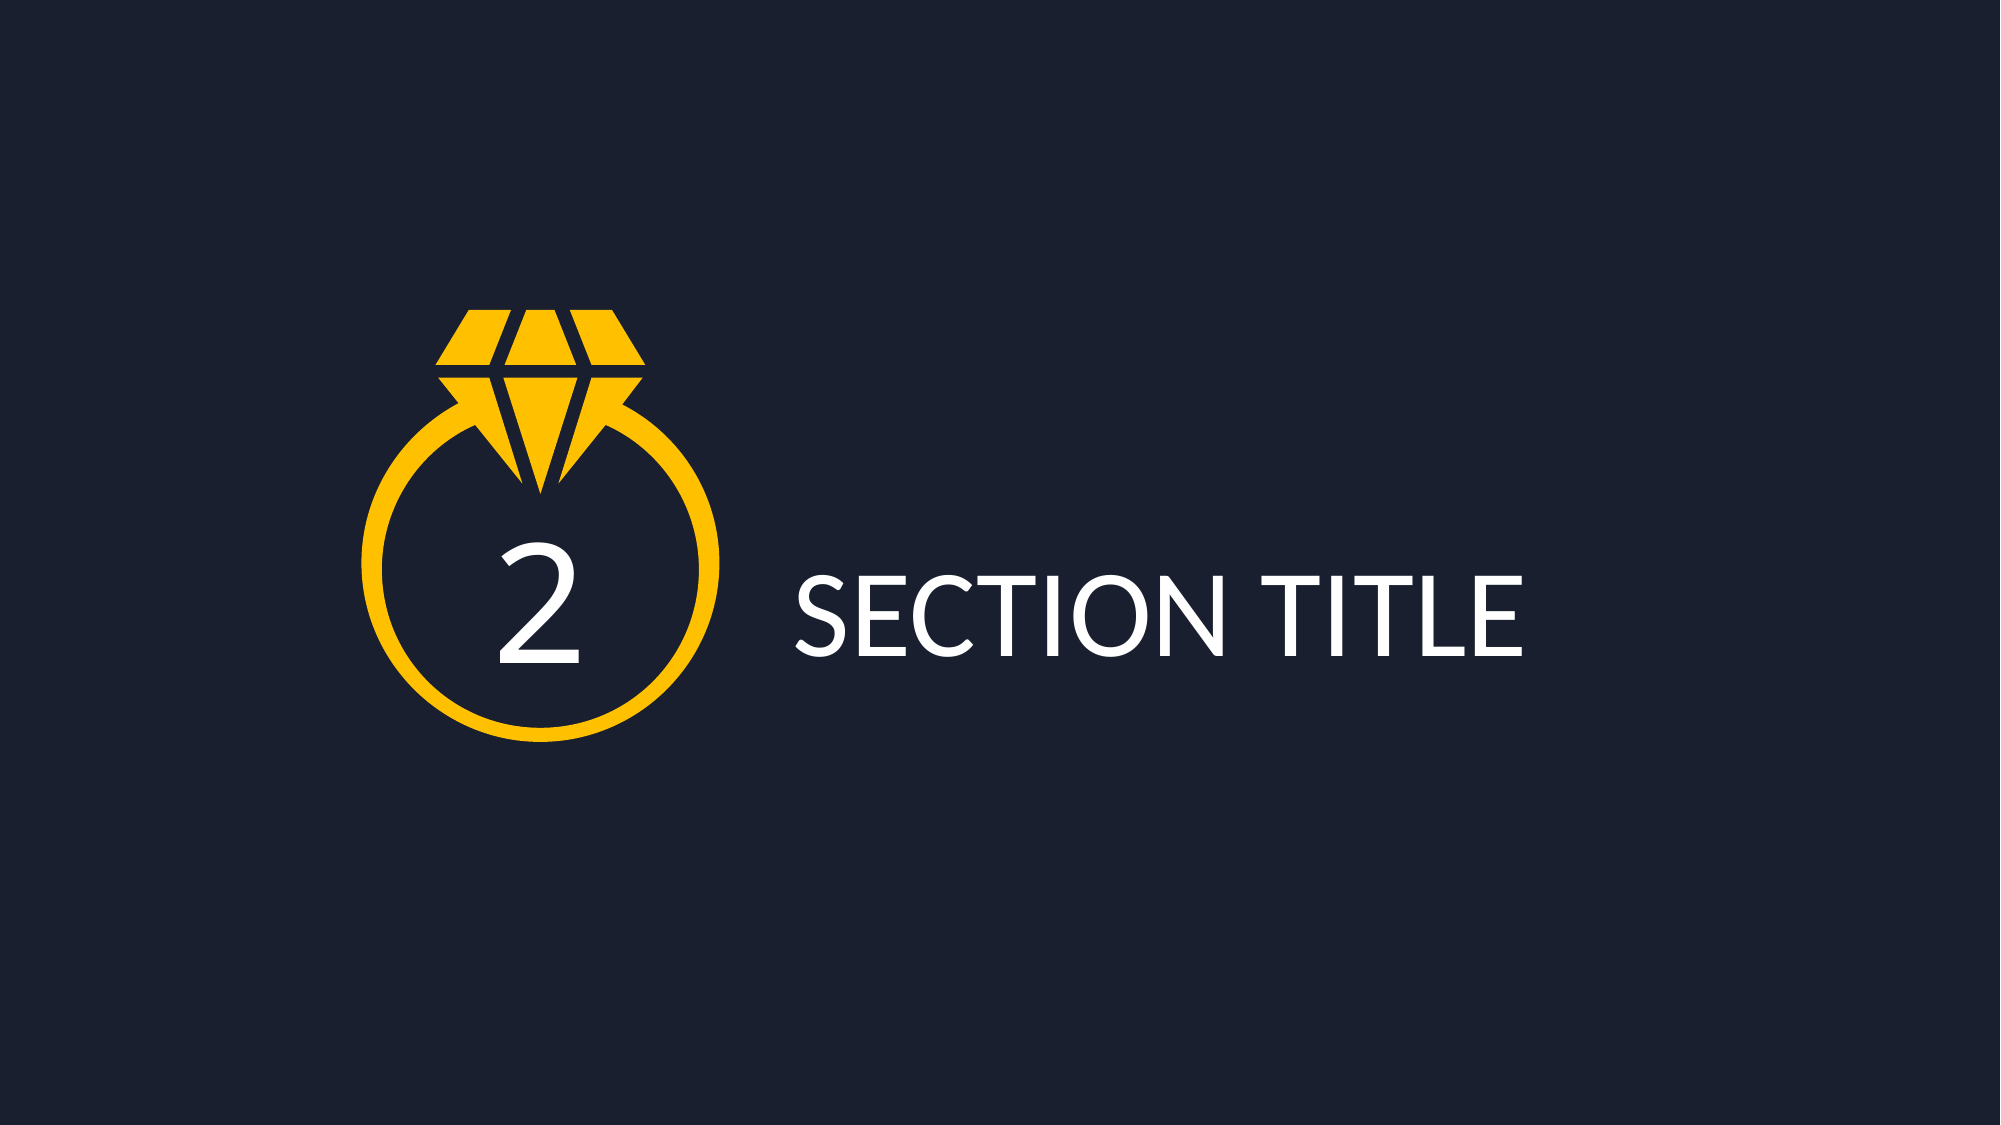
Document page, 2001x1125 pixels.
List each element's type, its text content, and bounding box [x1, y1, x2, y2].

list 2 [361, 477, 720, 742]
title SECTION TITLE [777, 215, 1862, 692]
